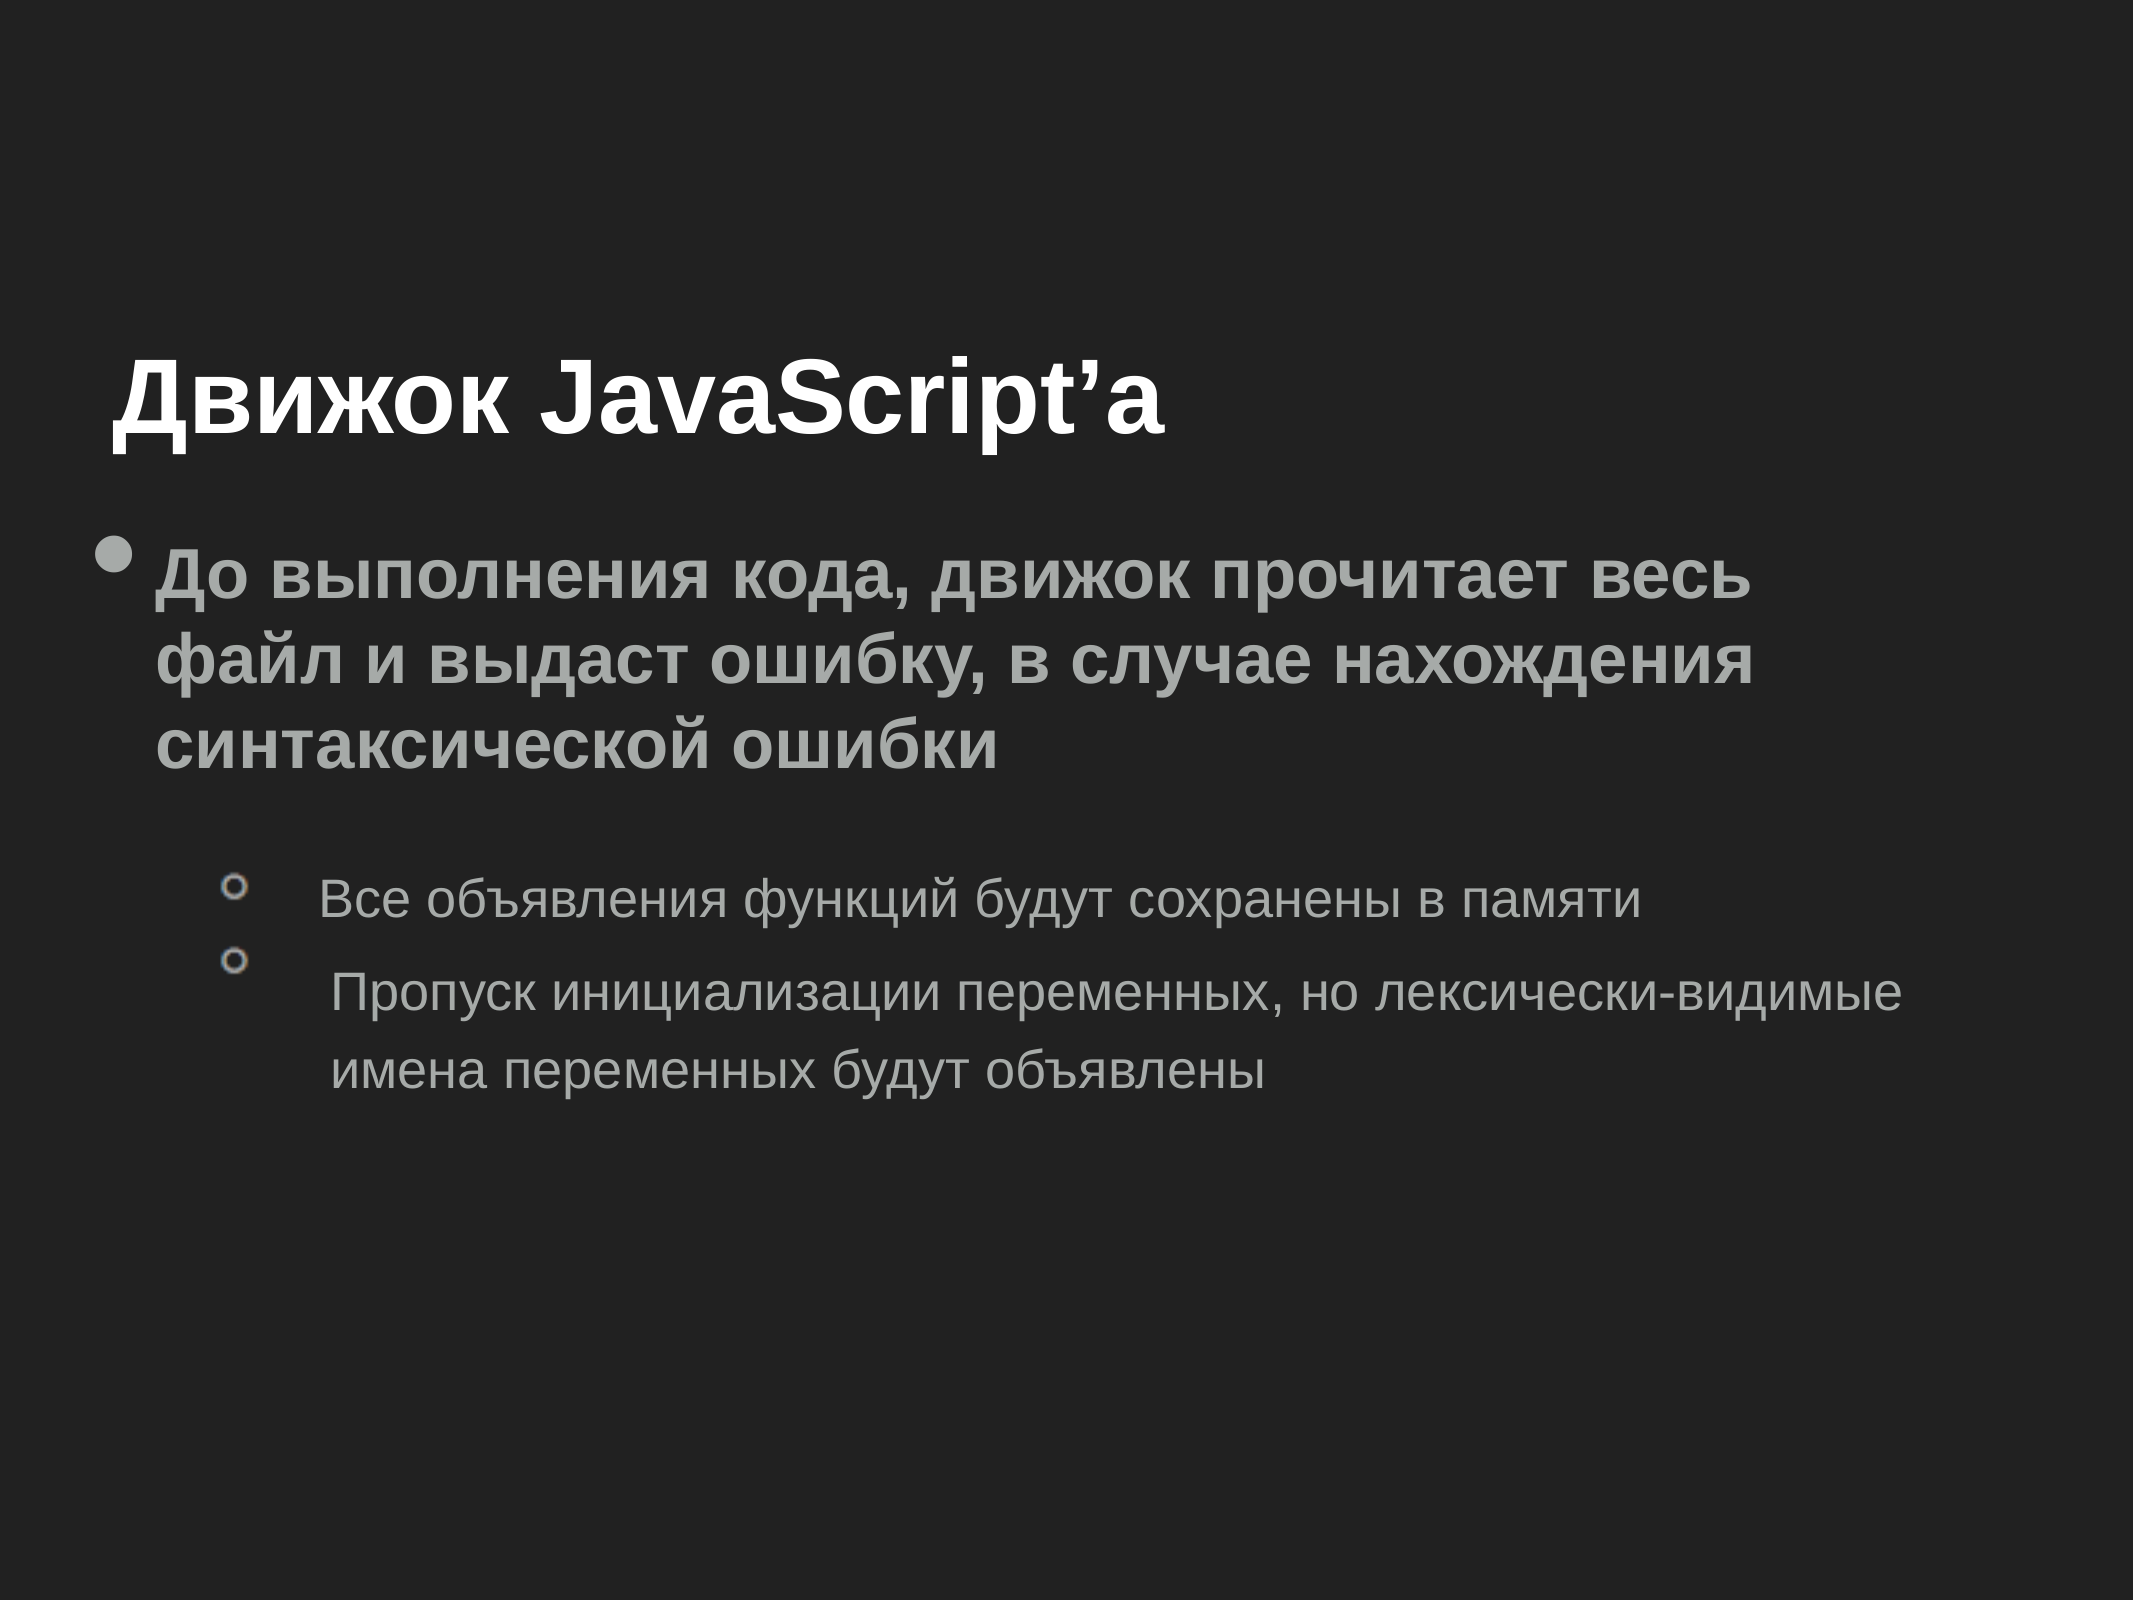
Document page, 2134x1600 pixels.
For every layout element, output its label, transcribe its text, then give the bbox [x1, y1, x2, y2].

text_box Пропуск инициализации переменных, но лексически-видимые имена переменных будут объявлены [322, 935, 1915, 1108]
text_box Движок JavaScript’а [104, 318, 1174, 463]
picture [0, 856, 286, 1078]
text_box Все объявления функций будут сохранены в памяти [309, 841, 1653, 937]
text_box До выполнения кода, движок прочитает весь файл и выдаст ошибку, в случае нахождения синтаксической ошибки [82, 519, 1809, 792]
